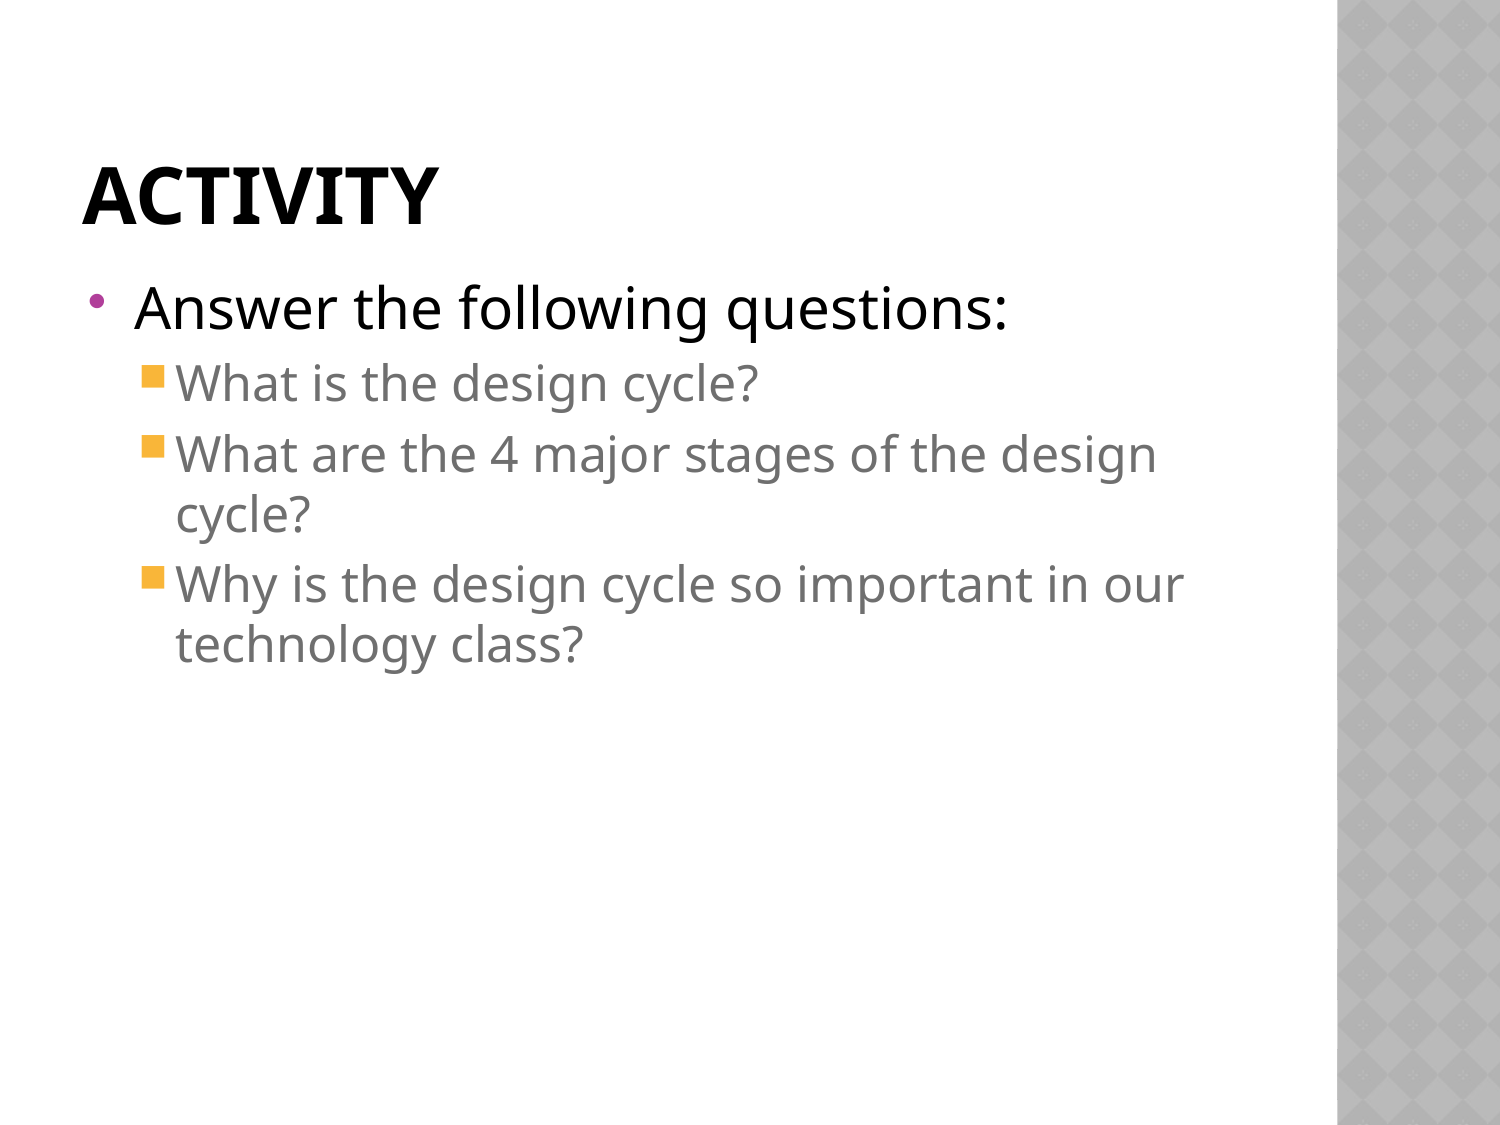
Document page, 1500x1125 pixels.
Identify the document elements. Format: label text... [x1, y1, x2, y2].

title activity [75, 52, 1263, 240]
list Answer the following questions: What is the design cycle? What are the 4 major stages of the design cycle? Why is the design cycle so important in our technology class? [75, 264, 1263, 1059]
